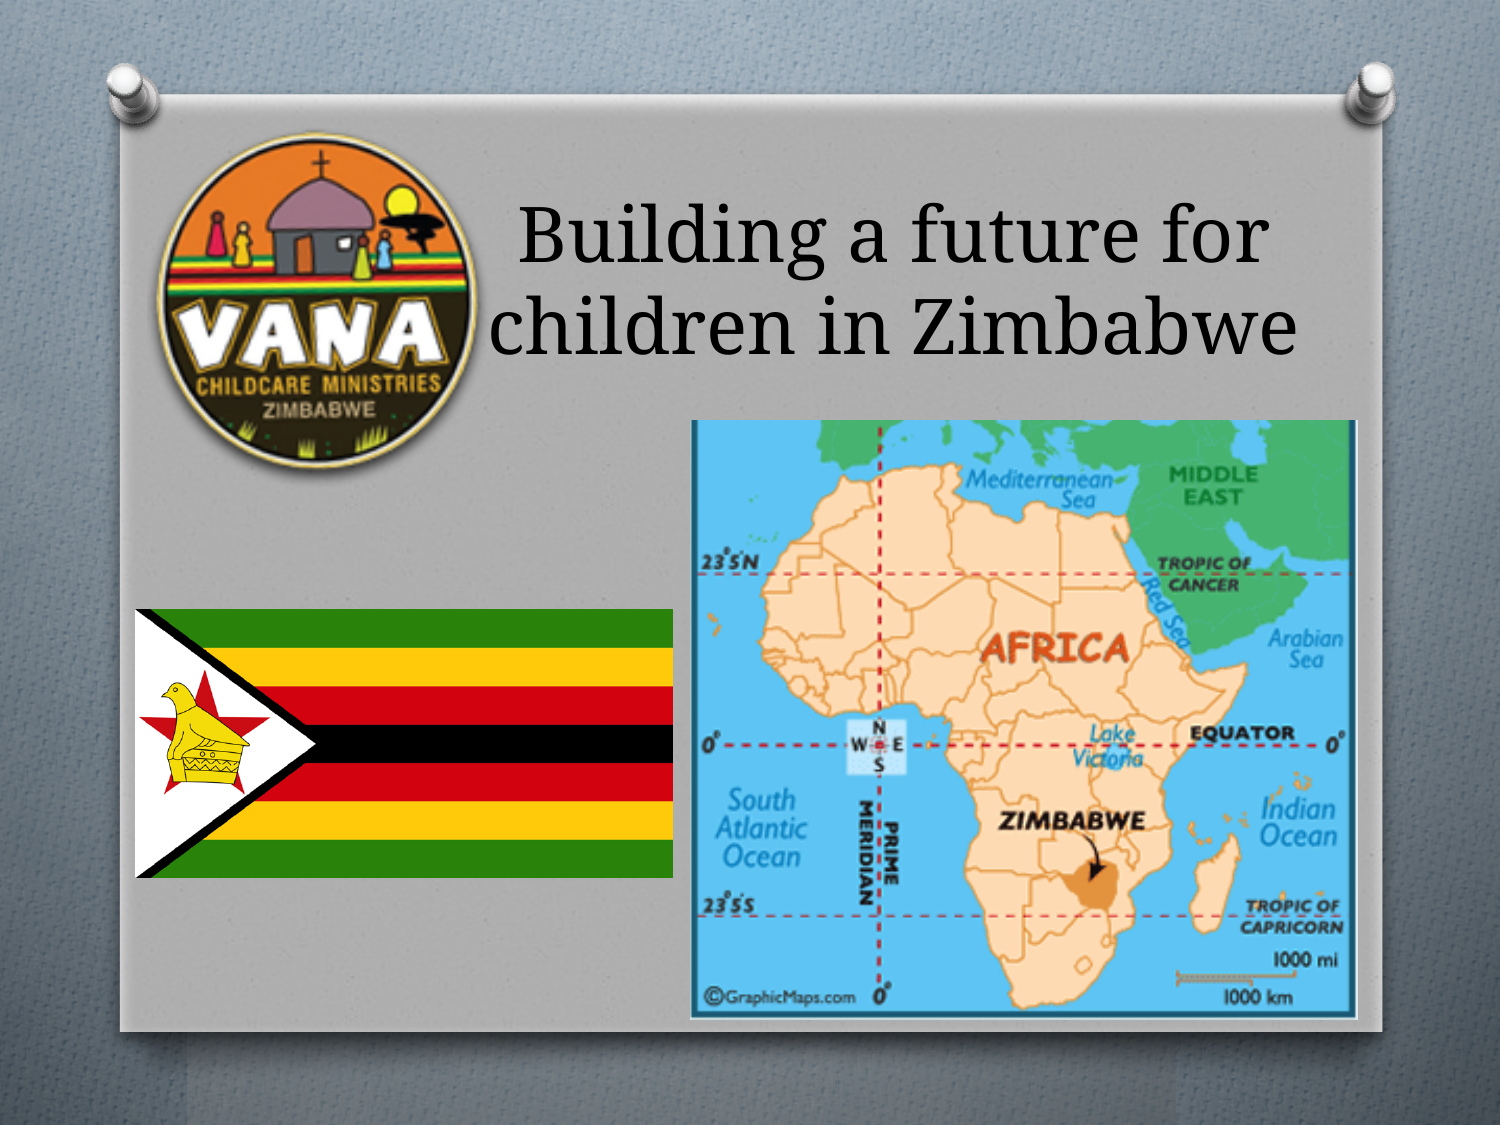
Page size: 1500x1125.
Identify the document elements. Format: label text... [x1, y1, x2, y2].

picture [1317, 35, 1439, 156]
title Building a future for children in Zimbabwe [491, 134, 1323, 421]
picture [690, 420, 1358, 1021]
picture [75, 29, 491, 492]
picture [135, 609, 673, 879]
